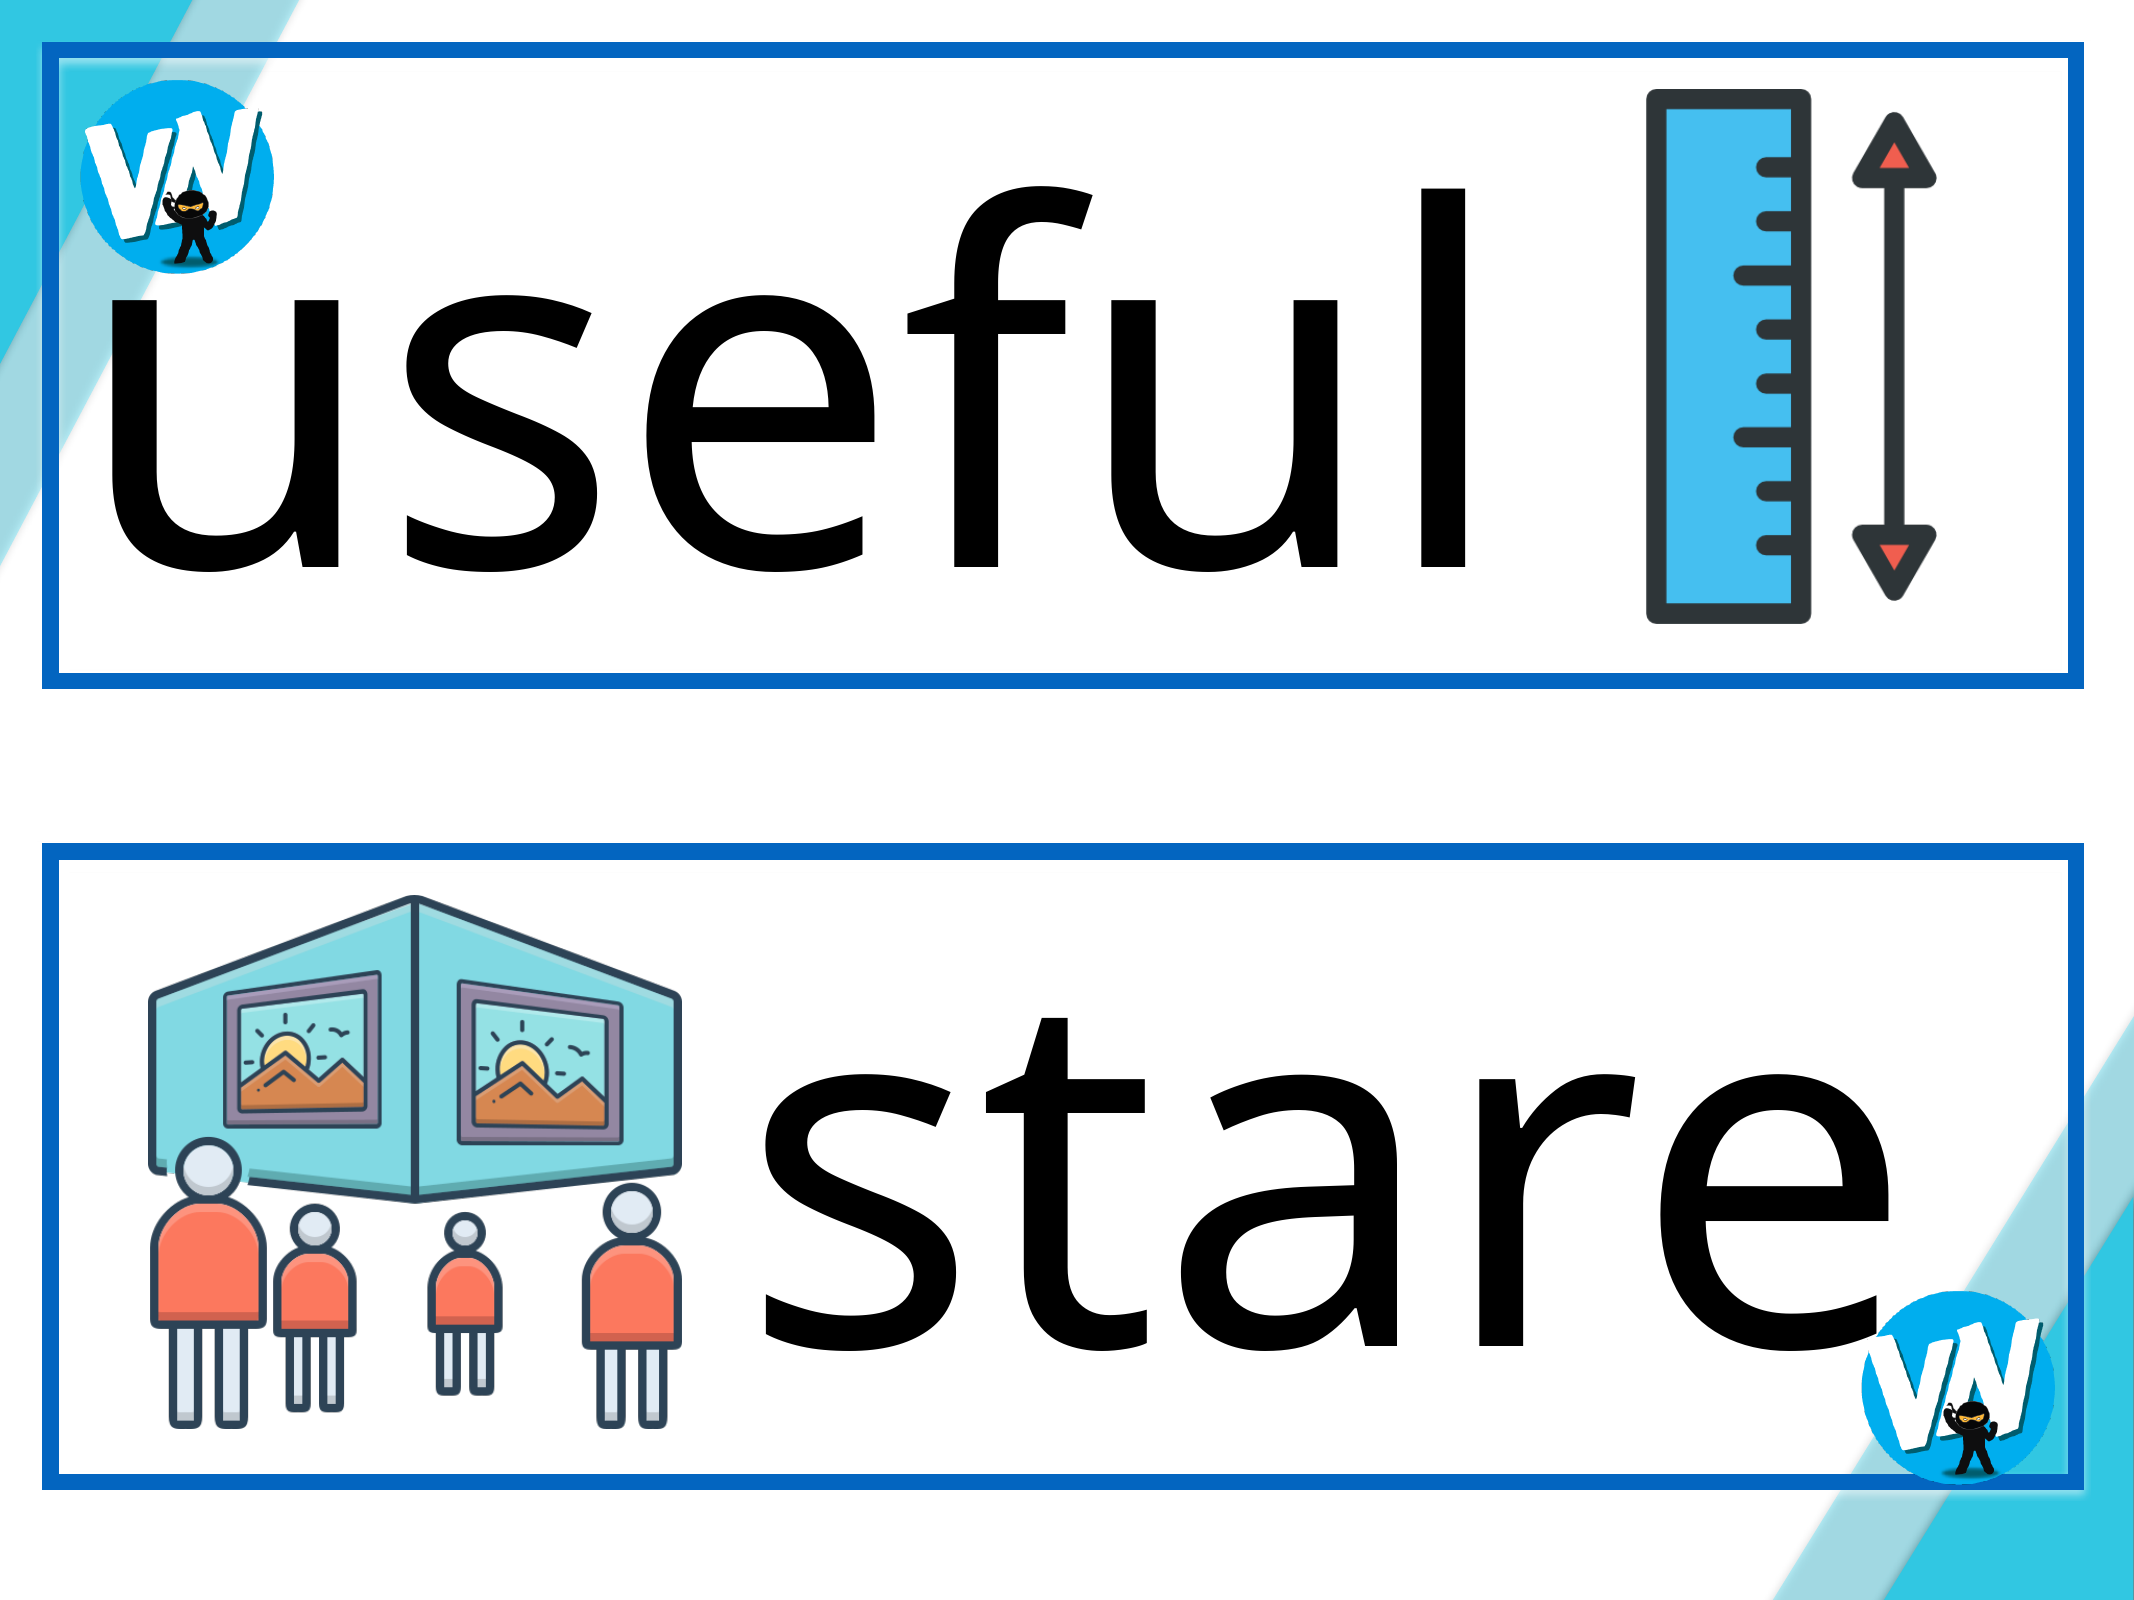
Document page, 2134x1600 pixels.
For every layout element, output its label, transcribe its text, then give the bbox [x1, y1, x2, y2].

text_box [1963, 235, 2134, 1600]
text_box [90, 851, 1833, 1483]
picture [1837, 1288, 2080, 1488]
picture [1524, 89, 2059, 624]
picture [148, 895, 683, 1429]
text_box useful [90, 60, 1517, 675]
picture [57, 77, 299, 278]
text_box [0, 0, 81, 1497]
text_box [90, 50, 2076, 681]
text_box stare [472, 840, 1956, 1455]
